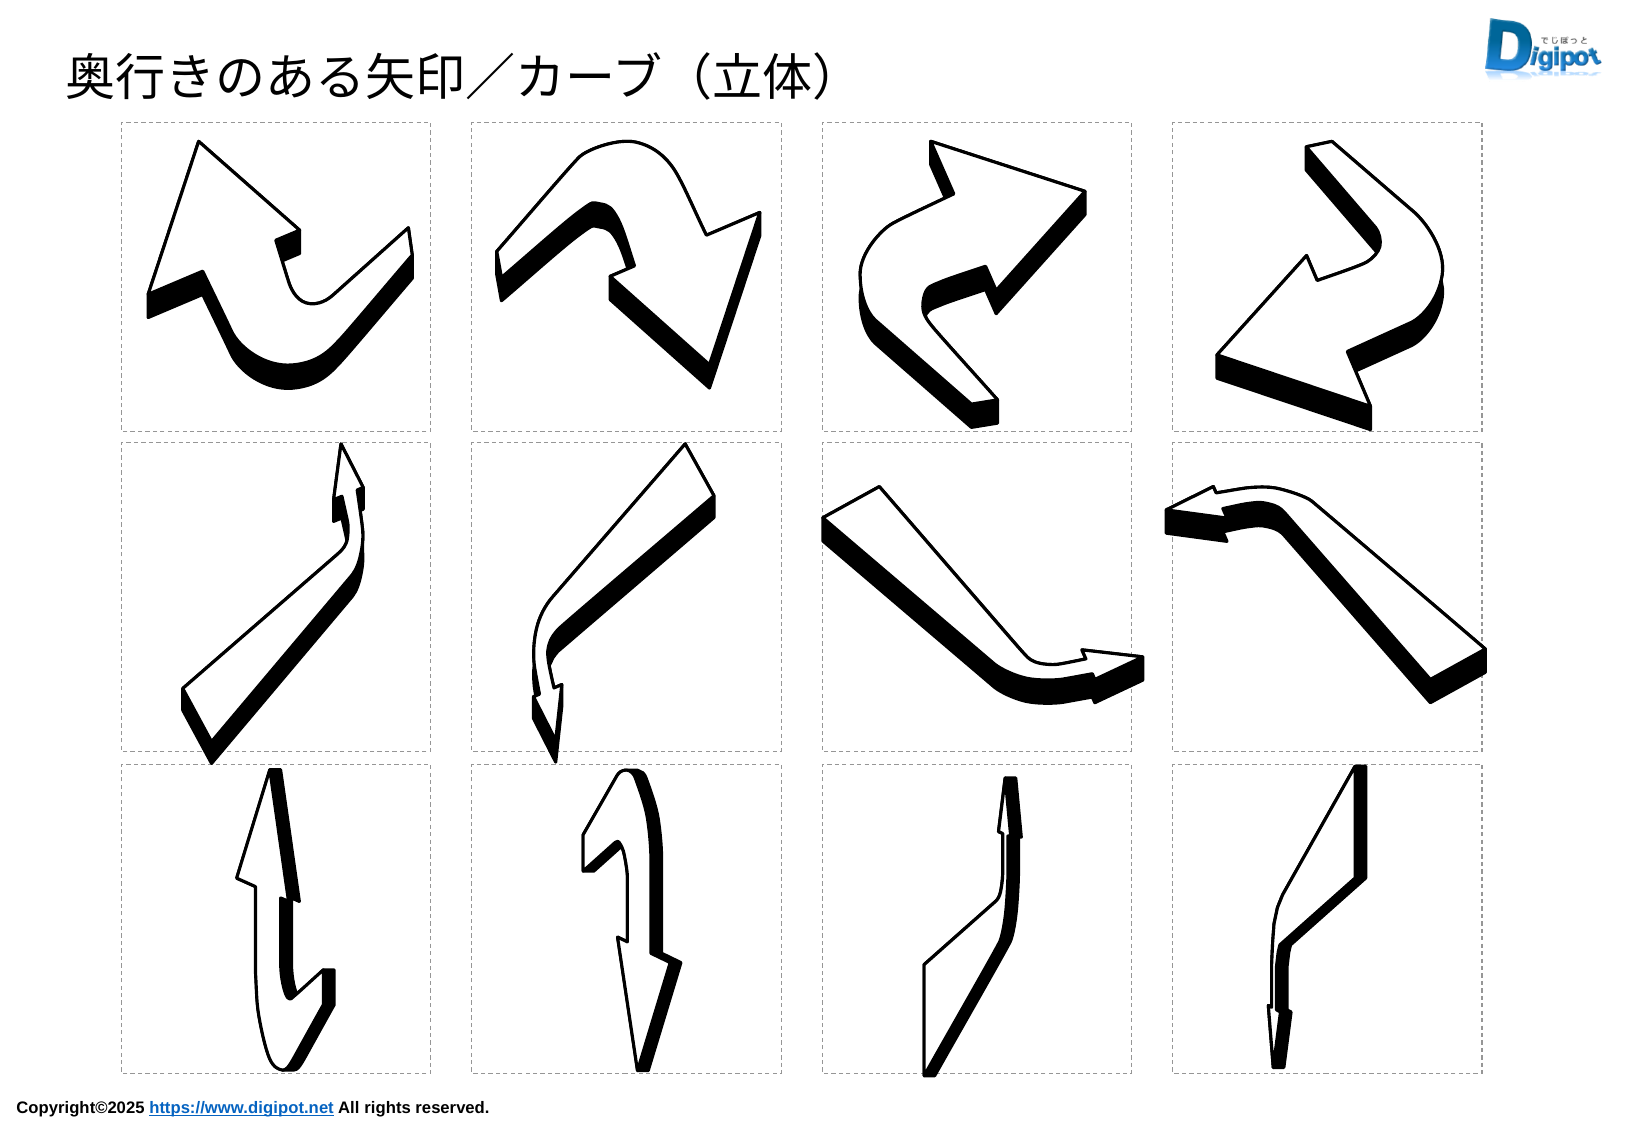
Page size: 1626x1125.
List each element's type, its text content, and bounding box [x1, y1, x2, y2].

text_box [496, 141, 760, 389]
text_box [148, 141, 413, 389]
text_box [1268, 766, 1366, 1068]
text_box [860, 141, 1085, 428]
text_box 奥行きのある矢印／カーブ（立体） [50, 38, 878, 113]
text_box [533, 443, 714, 763]
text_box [1166, 486, 1486, 703]
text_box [182, 443, 364, 764]
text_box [236, 769, 335, 1071]
picture [1485, 18, 1602, 82]
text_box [924, 777, 1022, 1076]
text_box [822, 486, 1143, 704]
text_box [1216, 141, 1443, 430]
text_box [583, 770, 681, 1071]
